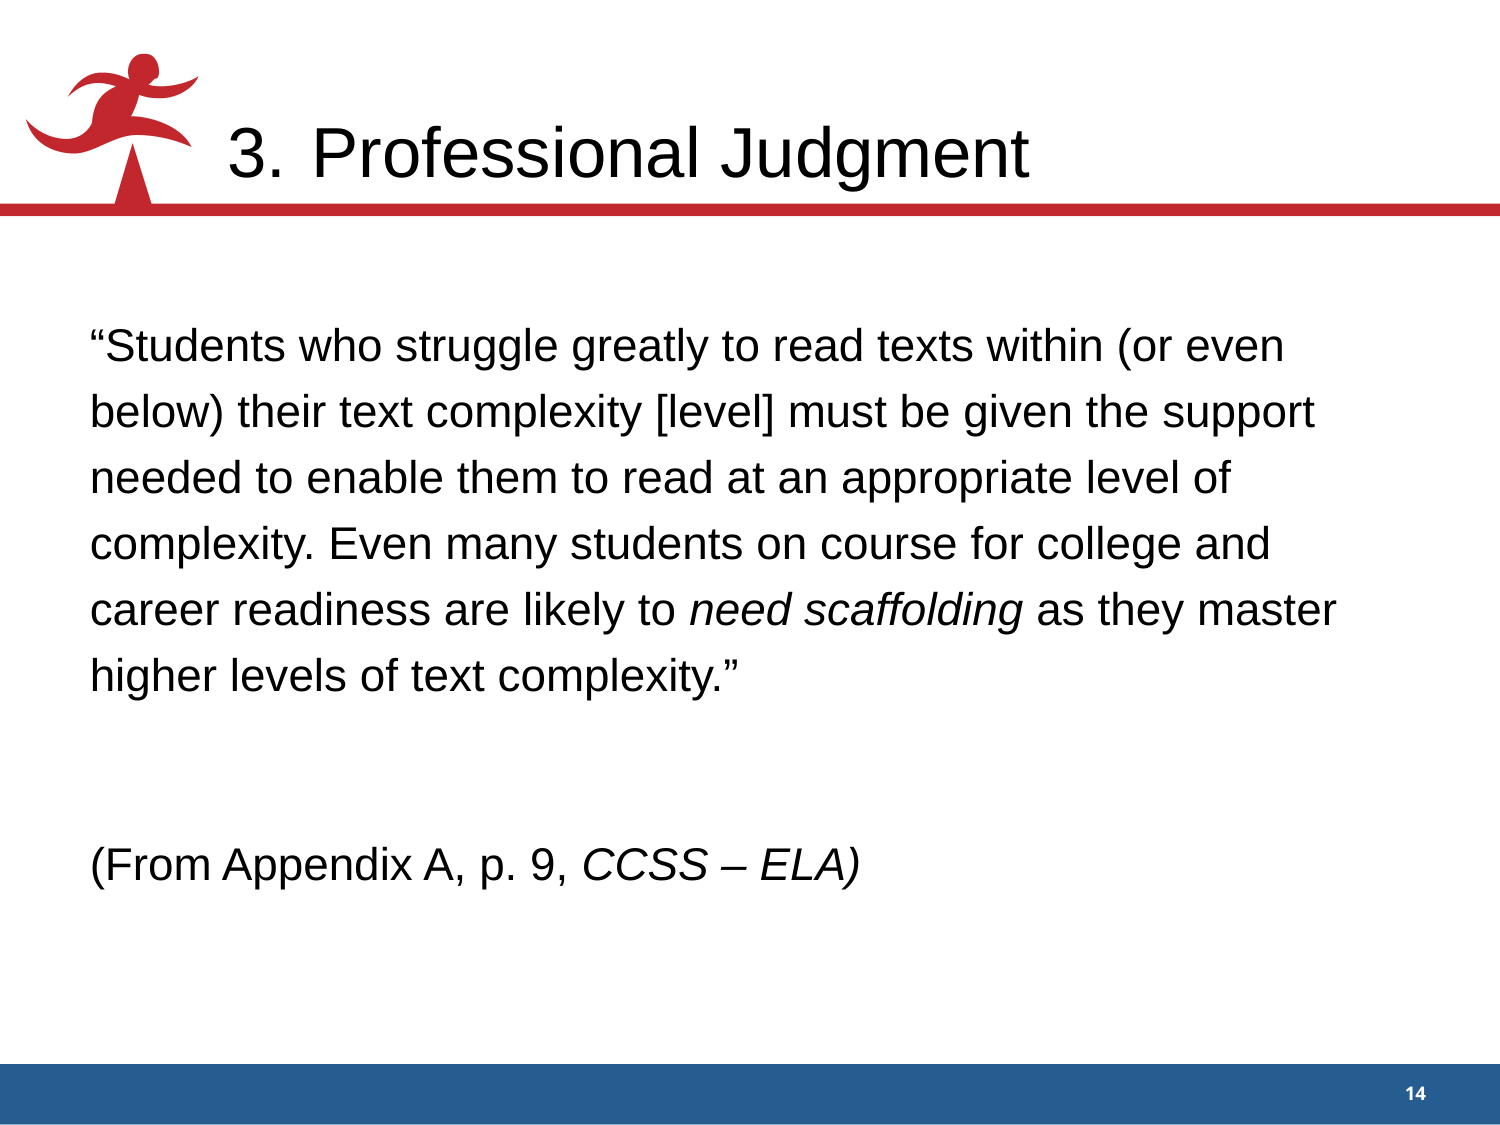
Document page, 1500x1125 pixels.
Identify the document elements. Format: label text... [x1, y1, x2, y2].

list “Students who struggle greatly to read texts within (or even below) their text complexity [level] must be given the support needed to enable them to read at an appropriate level of complexity. Even many students on course for college and career readiness are likely to need scaffolding as they master higher levels of text complexity.” (From Appendix A, p. 9, CCSS – ELA) [75, 297, 1425, 822]
picture [0, 0, 1500, 1125]
title Professional Judgment [212, 50, 1375, 200]
